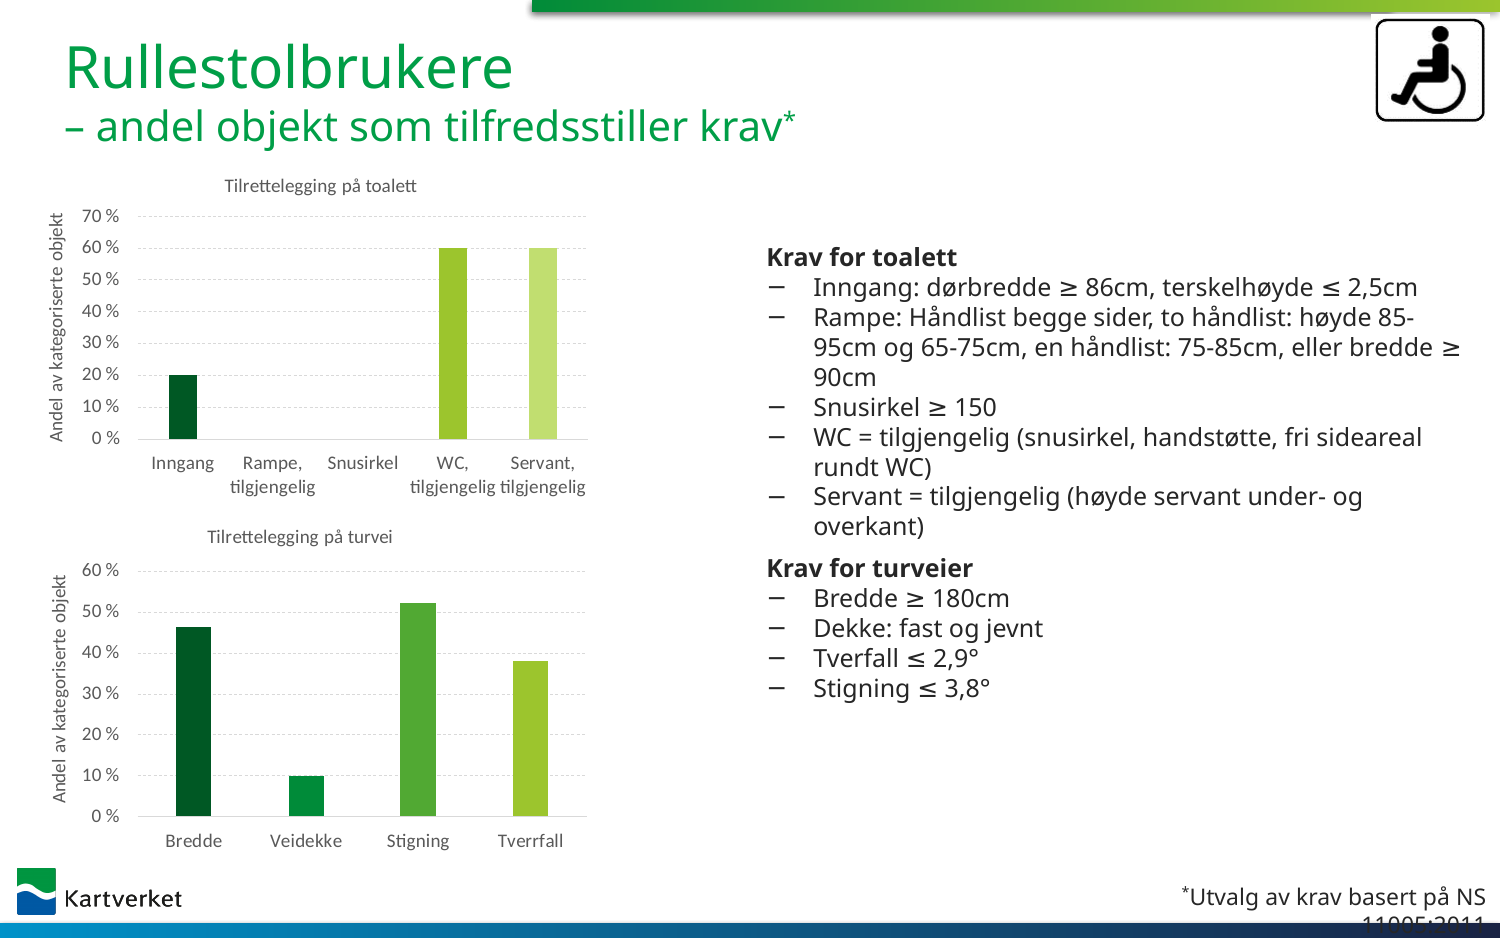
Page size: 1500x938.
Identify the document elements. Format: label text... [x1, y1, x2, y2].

picture [41, 166, 599, 505]
picture [41, 520, 598, 859]
picture [1371, 13, 1491, 127]
text_box Rullestolbrukere – andel objekt som tilfredsstiller krav* [49, 14, 1431, 158]
text_box *Utvalg av krav basert på NS 11005:2011 [1068, 873, 1500, 938]
text_box Krav for toalett Inngang: dørbredde ≥ 86cm, terskelhøyde ≤ 2,5cm Rampe: Håndlist begge sider, to håndlist: høyde 85-95cm og 65-75cm, en håndlist: 75-85cm, eller bredde ≥ 90cm Snusirkel ≥ 150 WC = tilgjengelig (snusirkel, handstøtte, fri sideareal rundt WC) Servant = tilgjengelig (høyde servant under- og overkant) [751, 234, 1483, 545]
text_box Krav for turveier Bredde ≥ 180cm Dekke: fast og jevnt Tverfall ≤ 2,9° Stigning ≤ 3,8° [751, 545, 1483, 710]
